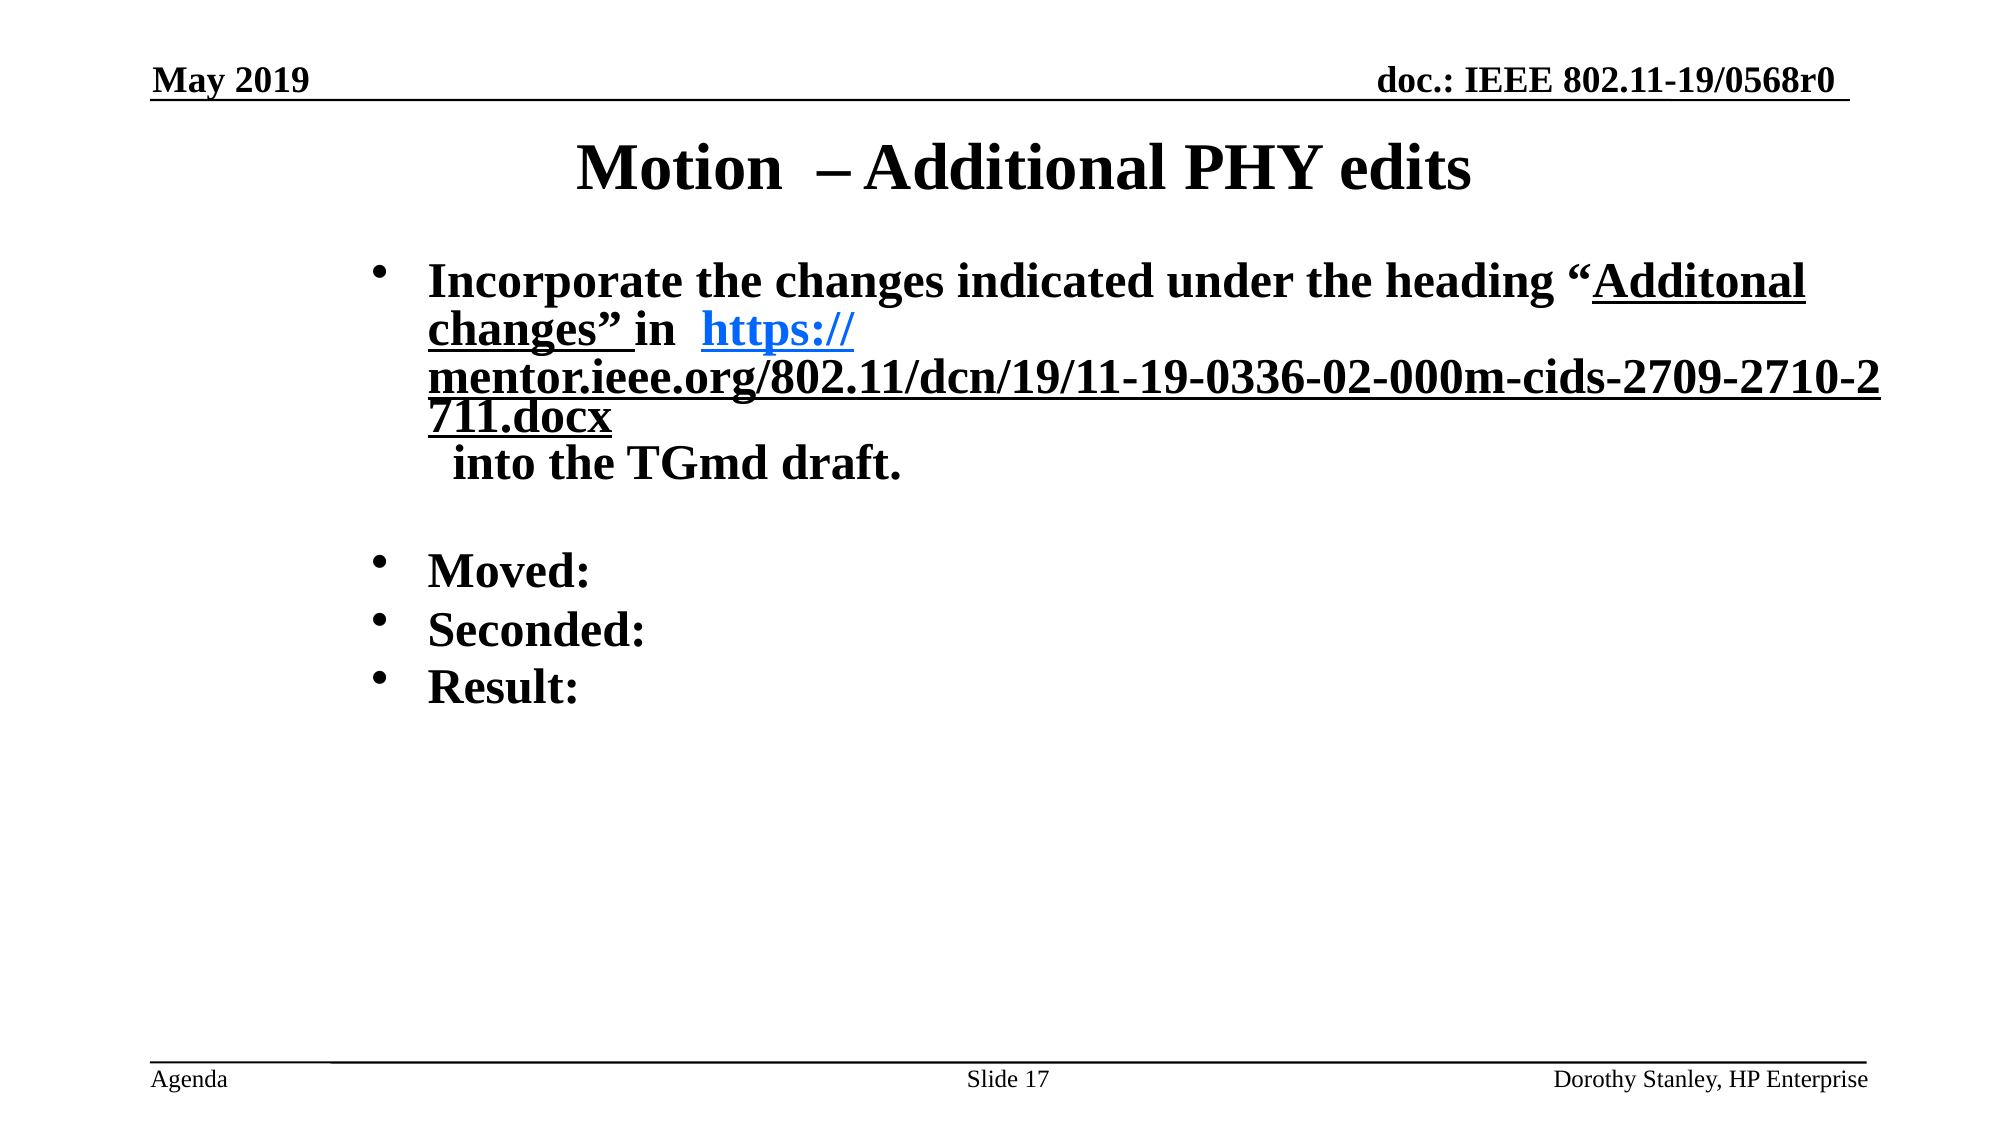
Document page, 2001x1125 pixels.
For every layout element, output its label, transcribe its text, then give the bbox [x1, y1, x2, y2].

title Motion – Additional PHY edits [200, 75, 1850, 250]
list Incorporate the changes indicated under the heading “Additonal changes” in https://mentor.ieee.org/802.11/dcn/19/11-19-0336-02-000m-cids-2709-2710-2711.docx into the TGmd draft. Moved: Seconded: Result: [356, 251, 1911, 1002]
footer Dorothy Stanley, HP Enterprise [1549, 1062, 1869, 1093]
slide_number Slide 17 [966, 1062, 1051, 1093]
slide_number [152, 54, 567, 100]
